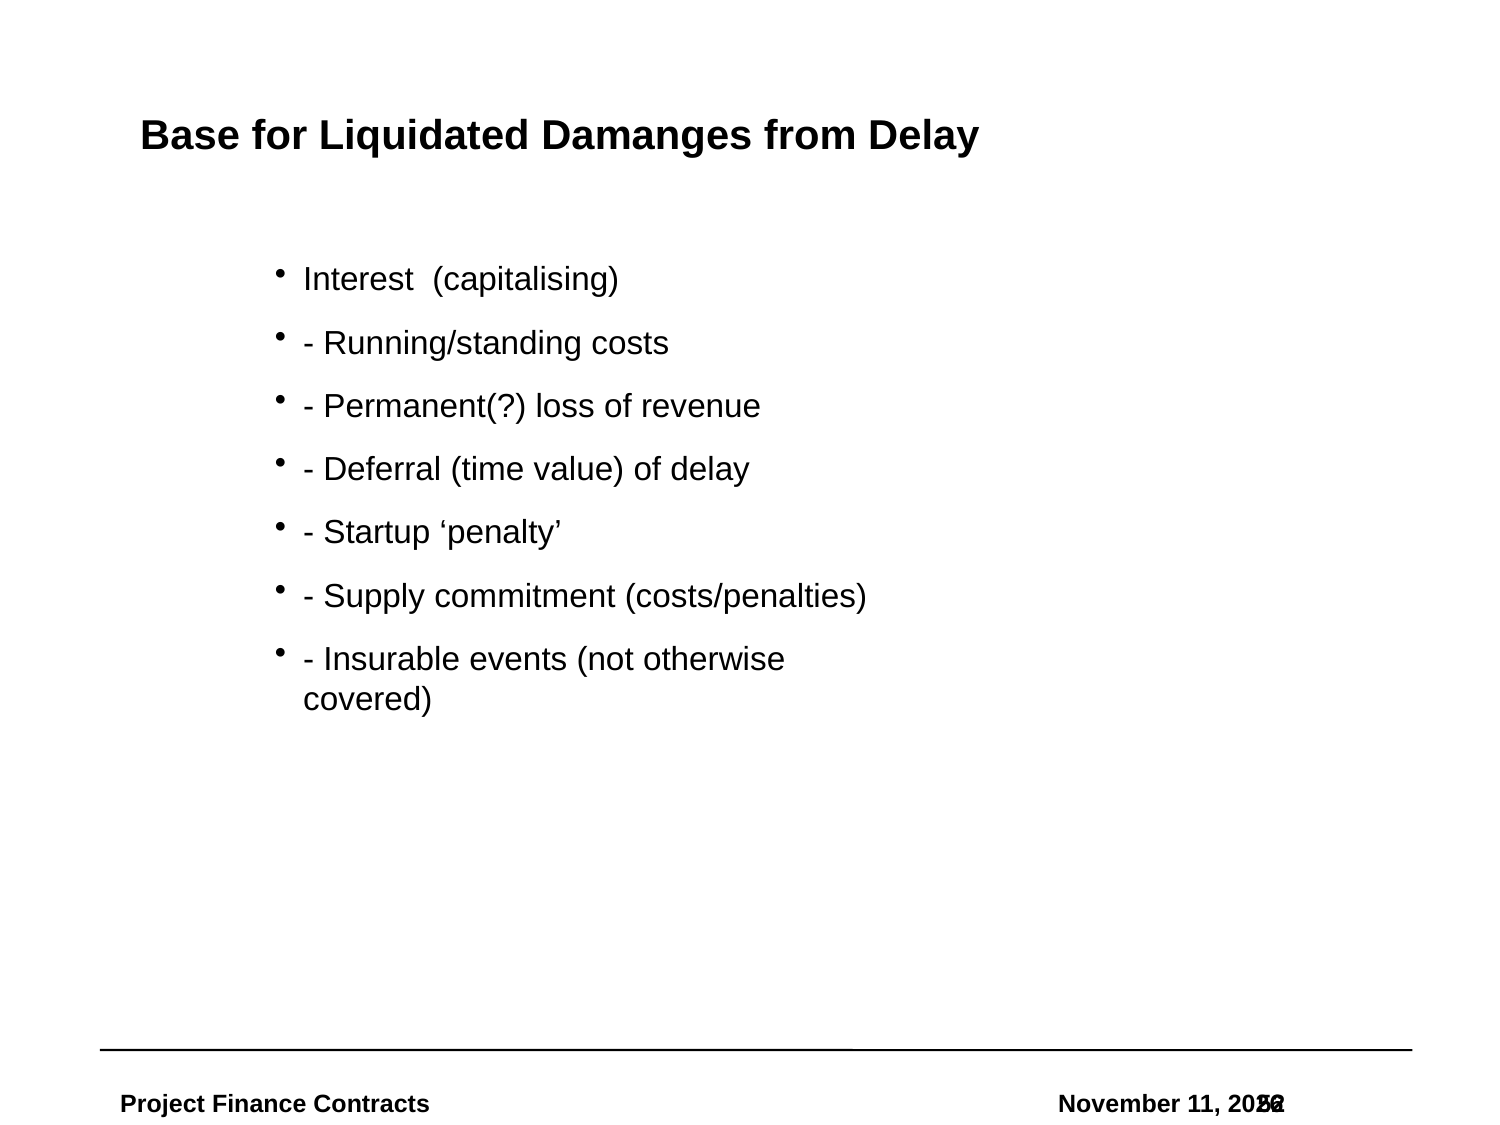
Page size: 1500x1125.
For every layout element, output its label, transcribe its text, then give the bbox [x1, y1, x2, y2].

title Base for Liquidated Damanges from Delay [124, 99, 1288, 226]
list Interest (capitalising) - Running/standing costs - Permanent(?) loss of revenue - Deferral (time value) of delay - Startup ‘penalty’ - Supply commitment (costs/penalties) - Insurable events (not otherwise covered) [249, 249, 1376, 963]
